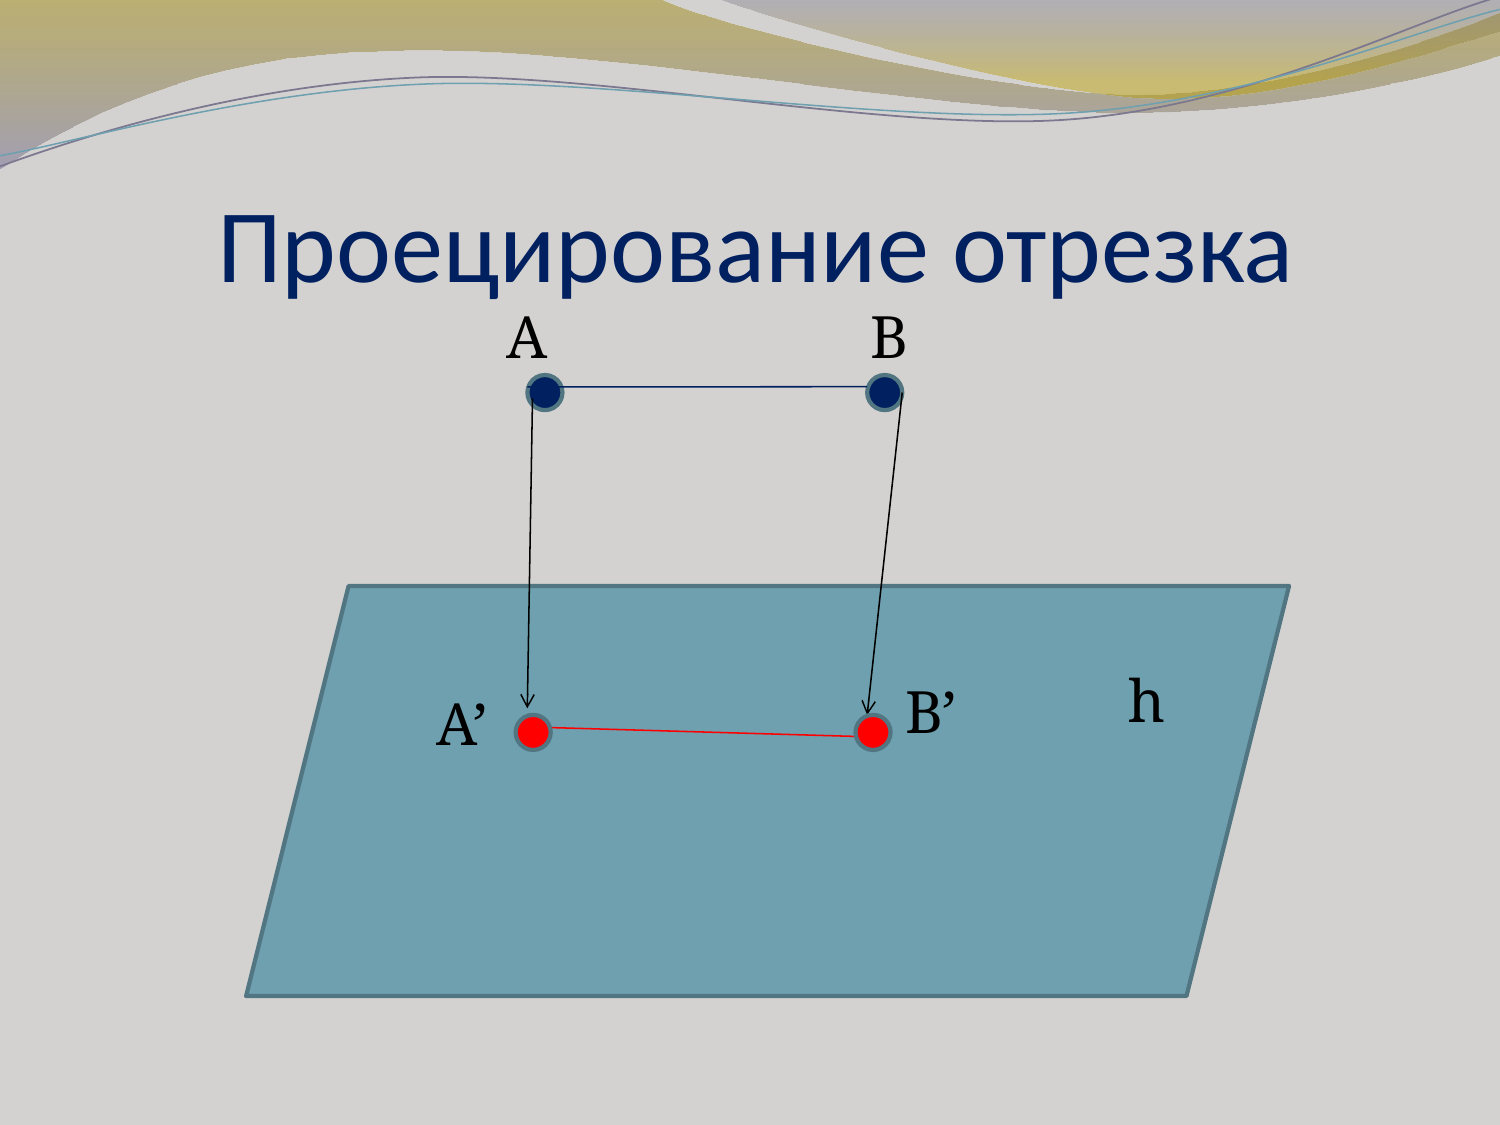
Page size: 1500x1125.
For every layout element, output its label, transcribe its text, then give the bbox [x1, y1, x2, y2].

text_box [374, 550, 686, 557]
text_box [692, 223, 696, 304]
text_box [517, 744, 548, 748]
text_box [698, 225, 702, 304]
text_box A’ [547, 743, 857, 748]
text_box [521, 748, 545, 753]
text_box [244, 583, 1292, 999]
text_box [515, 726, 856, 737]
text_box h [1113, 656, 1313, 741]
text_box A [492, 292, 586, 378]
text_box [514, 712, 552, 726]
text_box [854, 712, 893, 753]
title Проецирование отрезка [74, 115, 1438, 304]
text_box [525, 378, 565, 413]
text_box B [855, 292, 950, 378]
text_box B’ [890, 667, 985, 753]
text_box h [855, 729, 860, 744]
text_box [509, 728, 520, 748]
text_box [714, 556, 1025, 563]
text_box [865, 378, 905, 413]
text_box A’ [421, 679, 528, 765]
